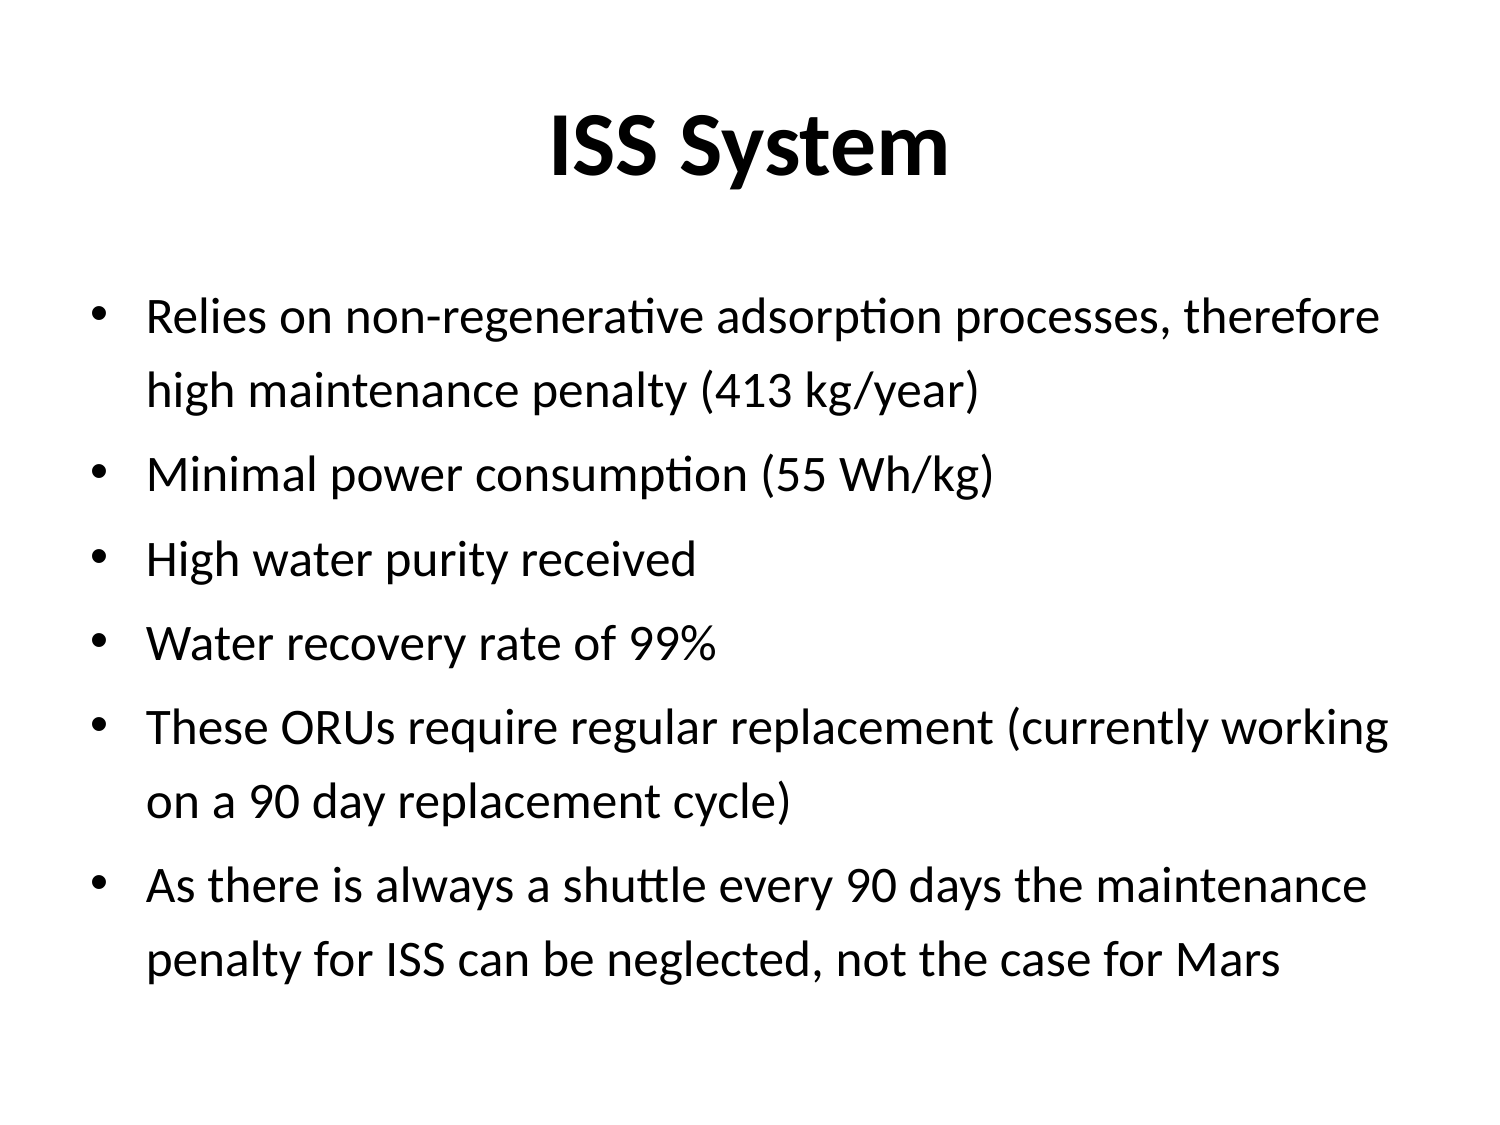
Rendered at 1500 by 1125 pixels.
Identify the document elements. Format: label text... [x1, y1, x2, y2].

list Relies on non-regenerative adsorption processes, therefore high maintenance penalty (413 kg/year) Minimal power consumption (55 Wh/kg) High water purity received Water recovery rate of 99% These ORUs require regular replacement (currently working on a 90 day replacement cycle) As there is always a shuttle every 90 days the maintenance penalty for ISS can be neglected, not the case for Mars [75, 262, 1425, 1005]
title ISS System [75, 45, 1425, 233]
